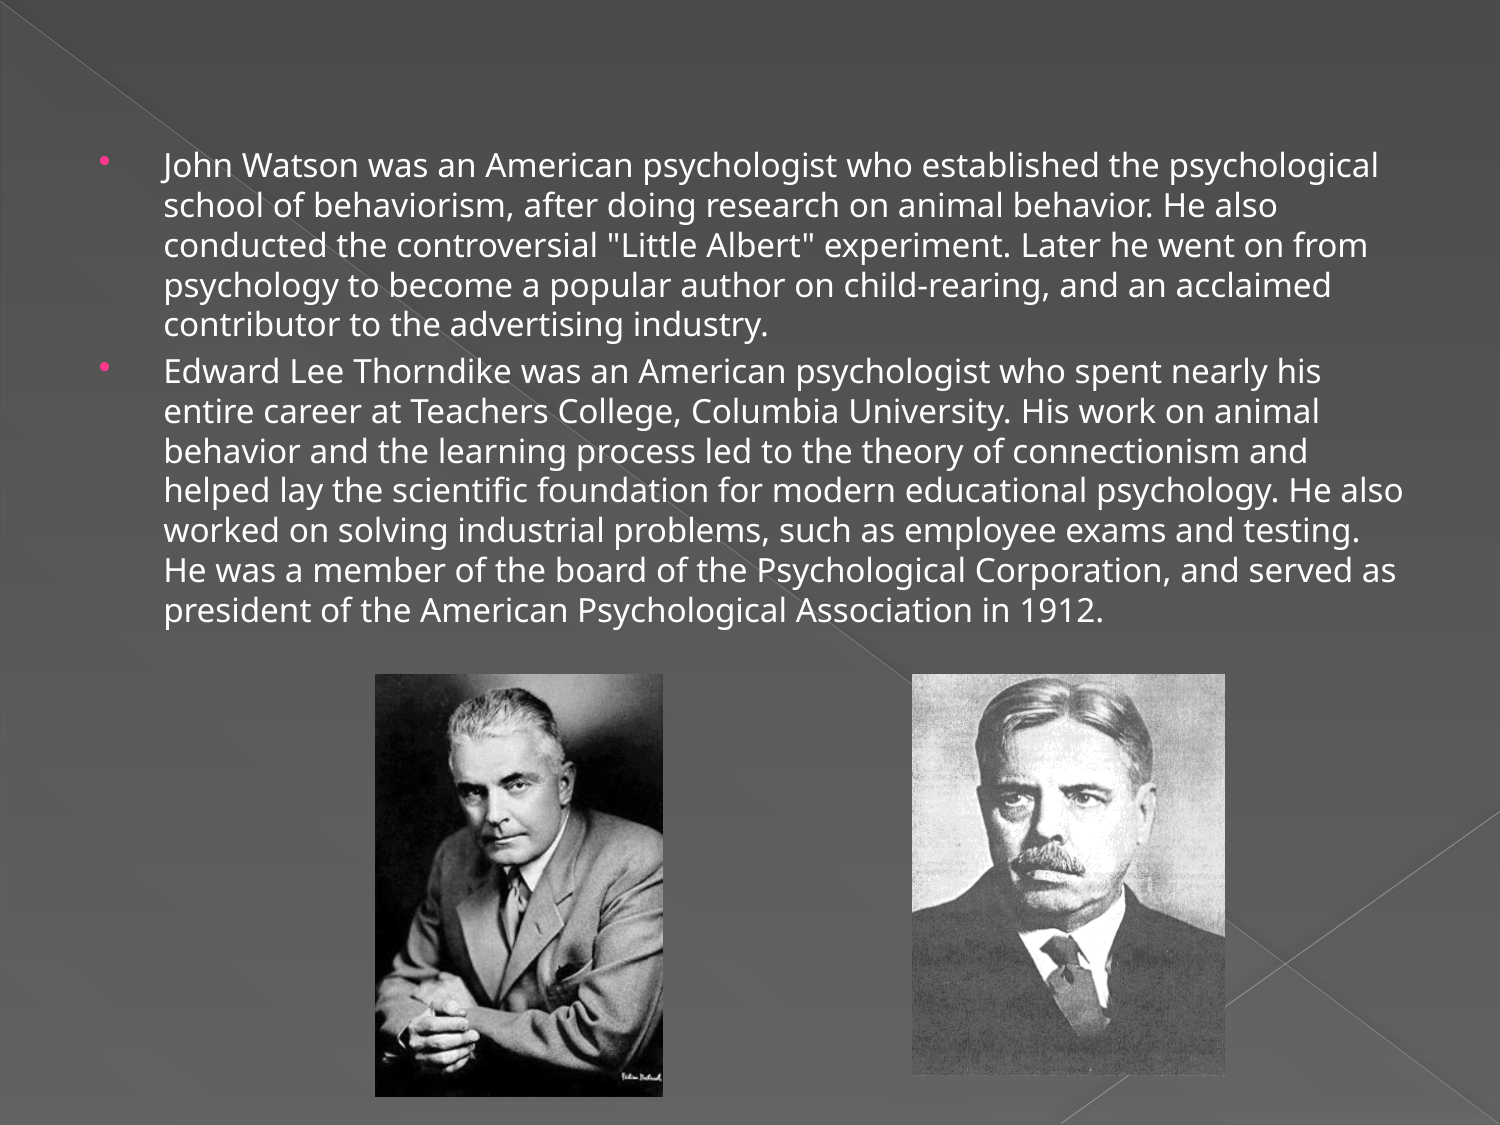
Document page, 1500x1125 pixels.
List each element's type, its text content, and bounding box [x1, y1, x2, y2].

picture [374, 674, 663, 1097]
list John Watson was an American psychologist who established the psychological school of behaviorism, after doing research on animal behavior. He also conducted the controversial "Little Albert" experiment. Later he went on from psychology to become a popular author on child-rearing, and an acclaimed contributor to the advertising industry. Edward Lee Thorndike was an American psychologist who spent nearly his entire career at Teachers College, Columbia University. His work on animal behavior and the learning process led to the theory of connectionism and helped lay the scientific foundation for modern educational psychology. He also worked on solving industrial problems, such as employee exams and testing. He was a member of the board of the Psychological Corporation, and served as president of the American Psychological Association in 1912. [75, 50, 1425, 1100]
picture [912, 674, 1226, 1077]
